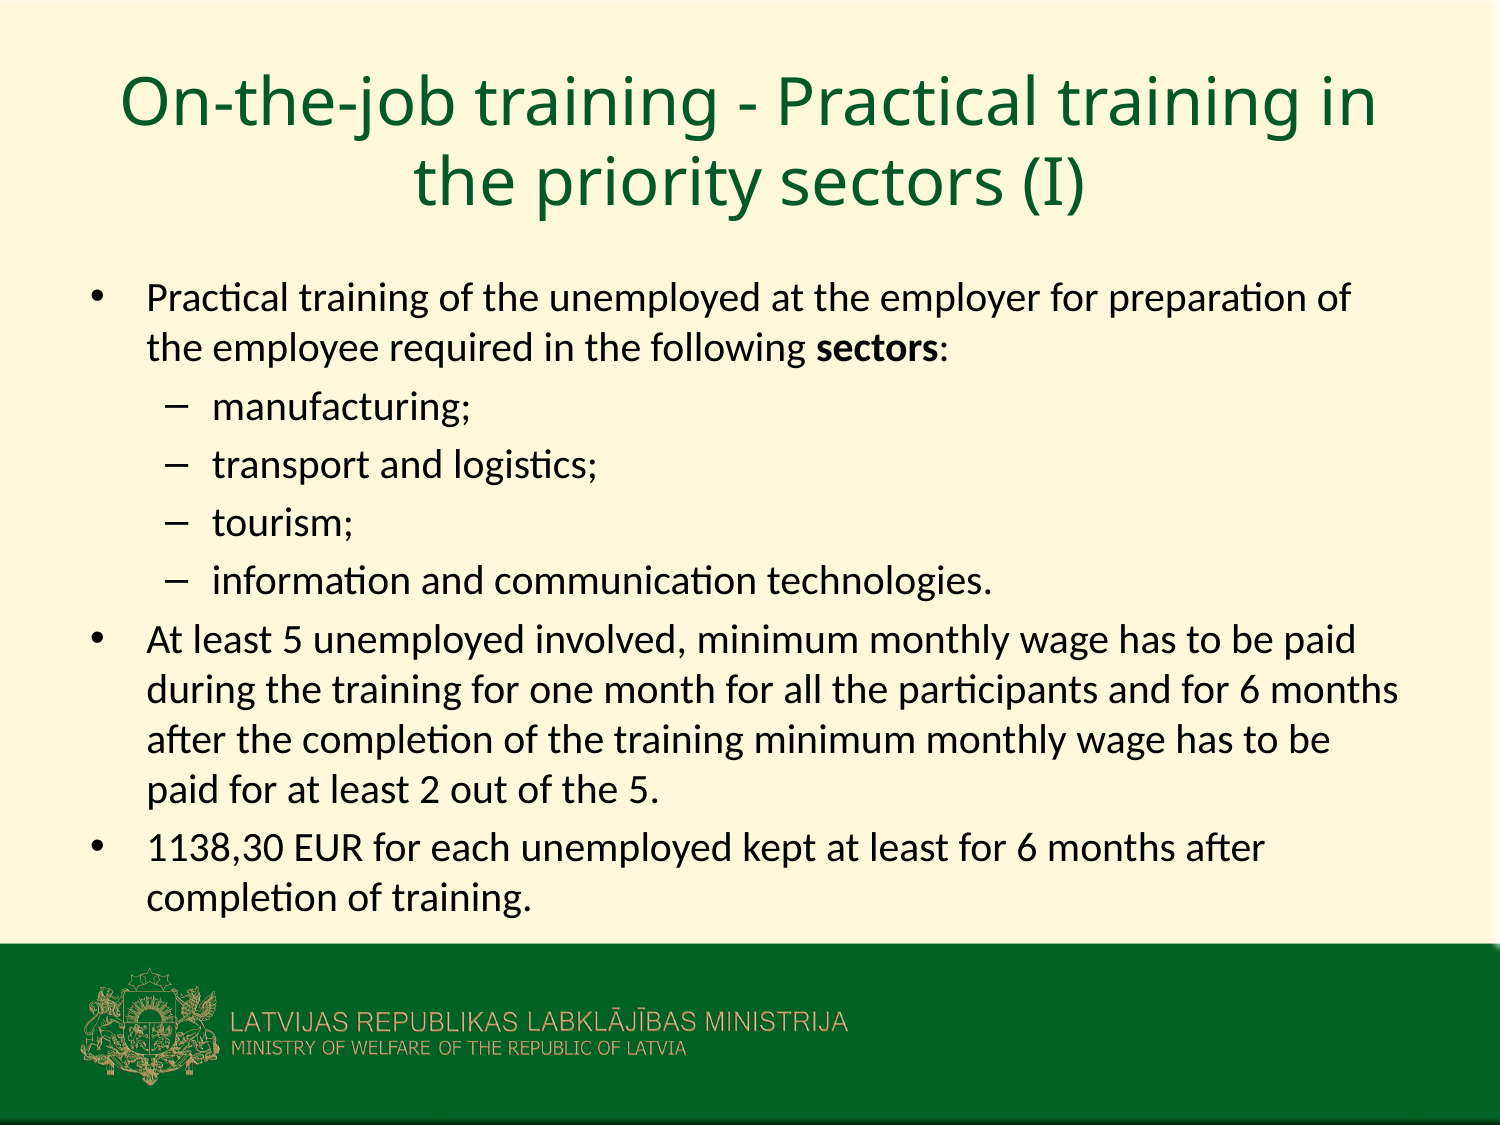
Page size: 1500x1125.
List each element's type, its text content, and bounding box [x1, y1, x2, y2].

title On-the-job training - Practical training in the priority sectors (I) [74, 44, 1426, 233]
picture [0, 0, 1500, 1125]
list Practical training of the unemployed at the employer for preparation of the employee required in the following sectors: manufacturing; transport and logistics; tourism; information and communication technologies. At least 5 unemployed involved, minimum monthly wage has to be paid during the training for one month for all the participants and for 6 months after the completion of the training minimum monthly wage has to be paid for at least 2 out of the 5. 1138,30 EUR for each unemployed kept at least for 6 months after completion of training. [74, 262, 1426, 1006]
